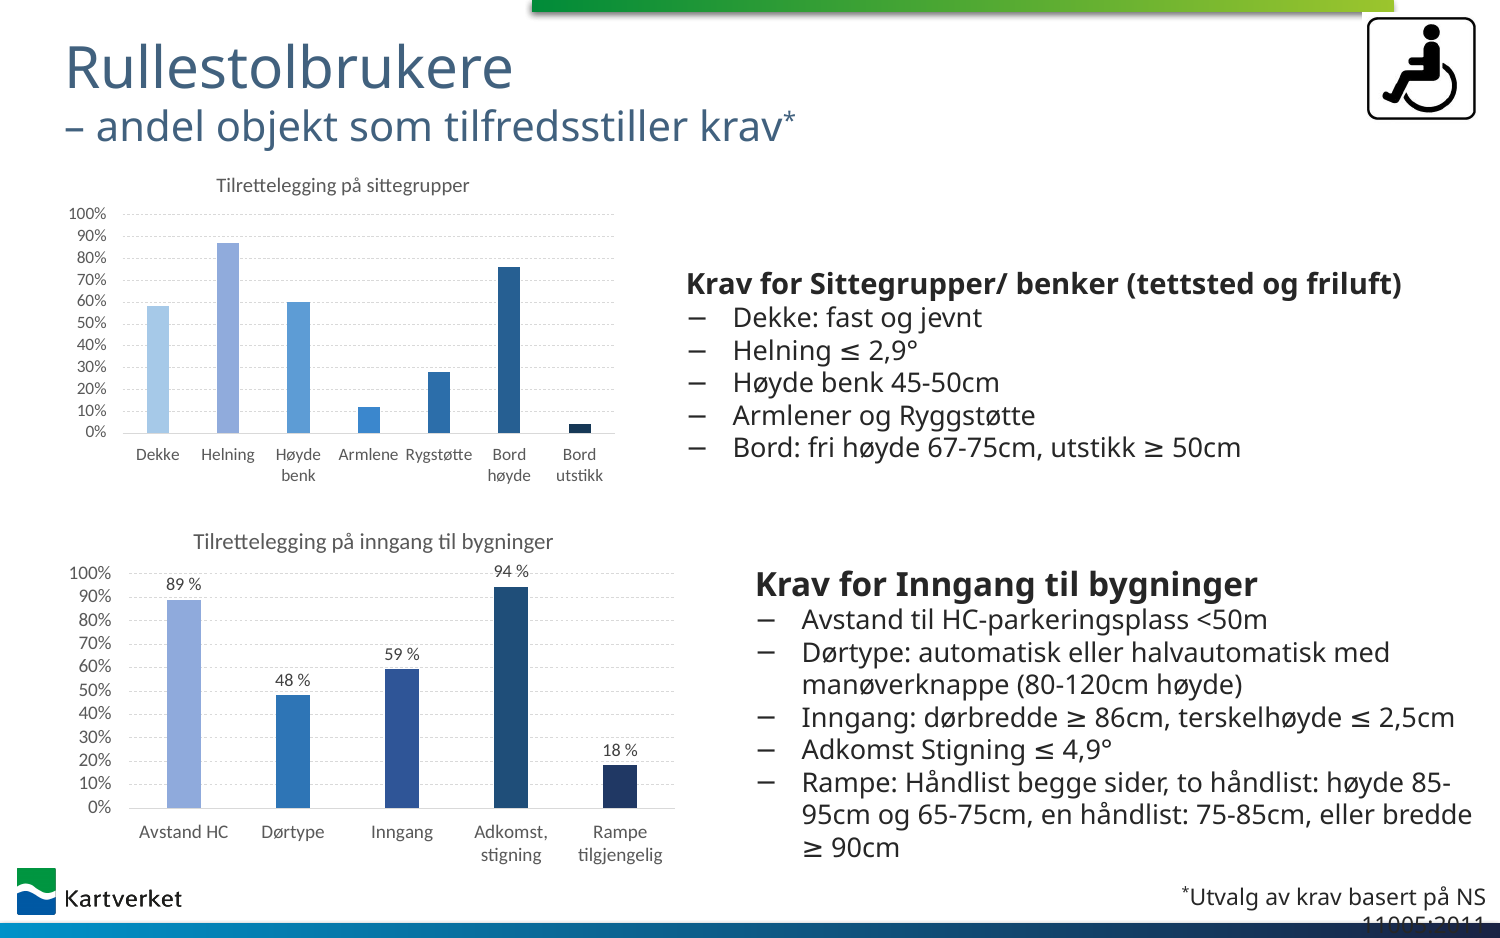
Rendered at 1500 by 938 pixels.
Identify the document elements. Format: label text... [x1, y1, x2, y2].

picture [62, 166, 625, 492]
text_box Krav for Inngang til bygninger Avstand til HC-parkeringsplass <50m Dørtype: automatisk eller halvautomatisk med manøverknappe (80-120cm høyde) Inngang: dørbredde ≥ 86cm, terskelhøyde ≤ 2,5cm Adkomst Stigning ≤ 4,9° Rampe: Håndlist begge sider, to håndlist: høyde 85-95cm og 65-75cm, en håndlist: 75-85cm, eller bredde ≥ 90cm [740, 555, 1491, 870]
picture [1362, 12, 1481, 126]
text_box Rullestolbrukere – andel objekt som tilfredsstiller krav* [49, 25, 1431, 158]
text_box Krav for Sittegrupper/ benker (tettsted og friluft) Dekke: fast og jevnt Helning ≤ 2,9° Høyde benk 45-50cm Armlener og Ryggstøtte Bord: fri høyde 67-75cm, utstikk ≥ 50cm [670, 258, 1418, 471]
text_box *Utvalg av krav basert på NS 11005:2011 [1068, 873, 1500, 938]
picture [62, 520, 686, 874]
